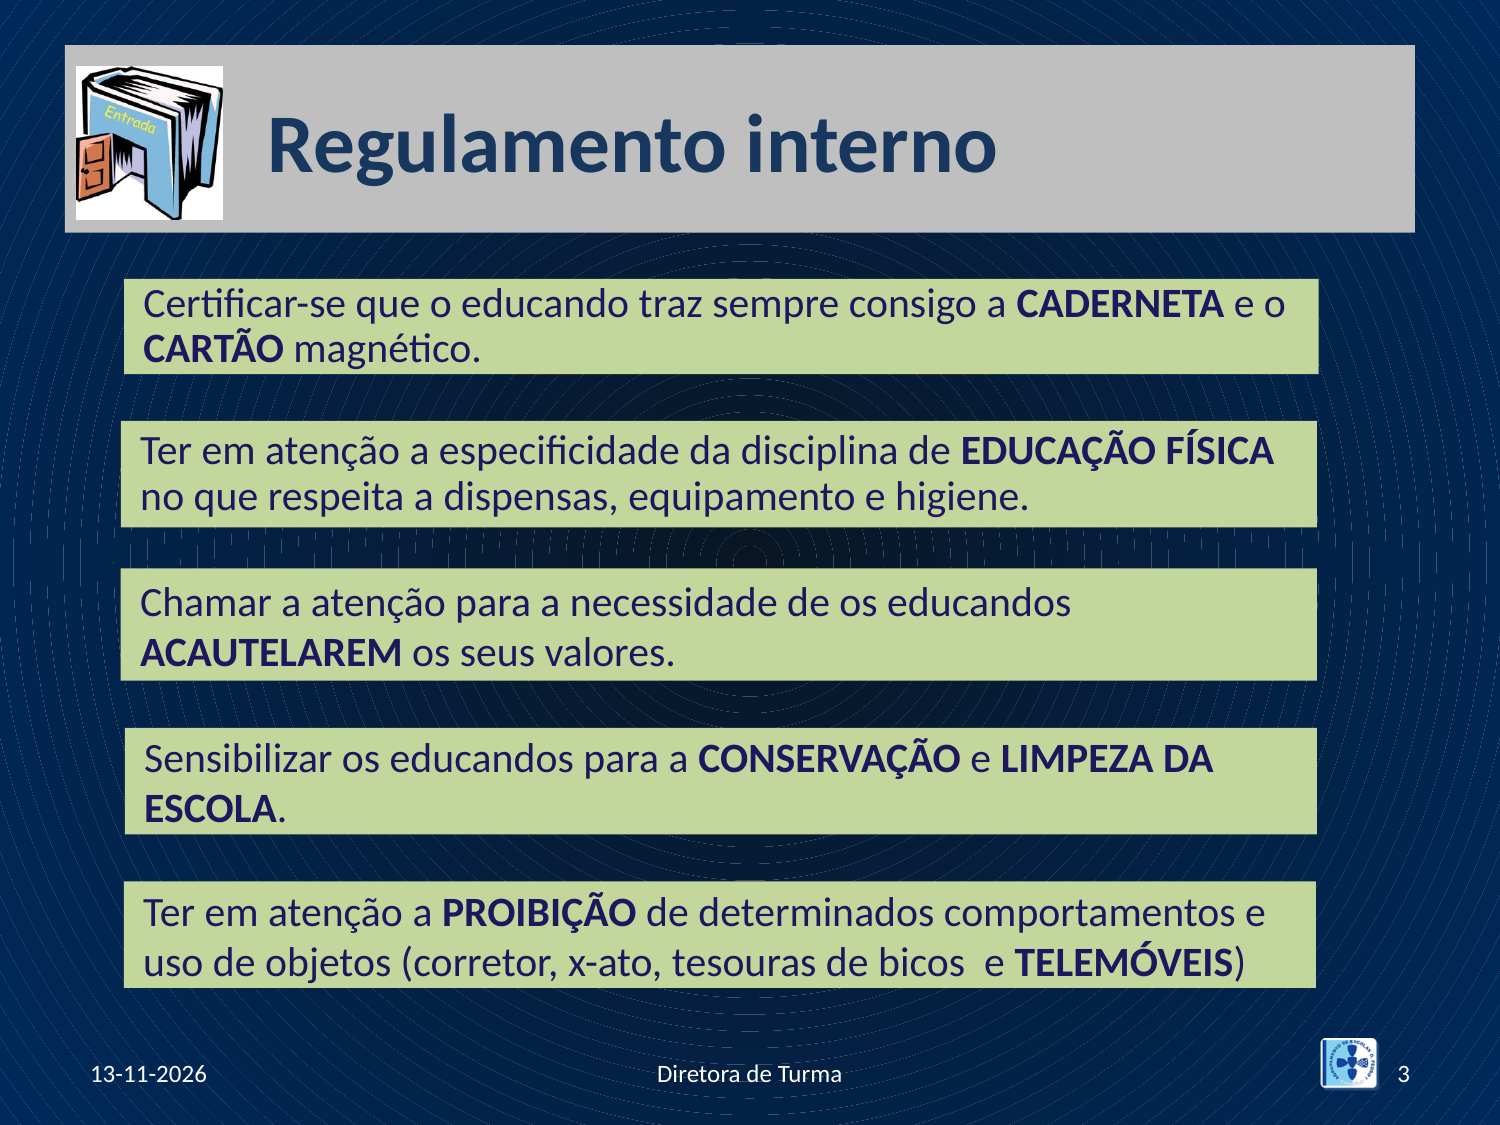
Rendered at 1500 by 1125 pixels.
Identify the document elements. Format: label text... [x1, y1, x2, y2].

title Regulamento interno [64, 45, 1415, 233]
text_box Chamar a atenção para a necessidade de os educandos ACAUTELAREM os seus valores. [120, 568, 1317, 681]
footer Diretora de Turma [512, 1042, 988, 1103]
picture [1320, 1038, 1380, 1091]
text_box Certificar-se que o educando traz sempre consigo a CADERNETA e o CARTÃO magnético. [124, 278, 1319, 375]
text_box Sensibilizar os educandos para a CONSERVAÇÃO e LIMPEZA DA ESCOLA. [124, 727, 1317, 835]
slide_number 3 [1074, 1042, 1425, 1103]
text_box Ter em atenção a especificidade da disciplina de EDUCAÇÃO FÍSICA no que respeita a dispensas, equipamento e higiene. [120, 420, 1317, 528]
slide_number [75, 1042, 425, 1103]
picture [76, 66, 223, 221]
text_box Ter em atenção a PROIBIÇÃO de determinados comportamentos e uso de objetos (corretor, x-ato, tesouras de bicos e TELEMÓVEIS) [123, 881, 1316, 988]
